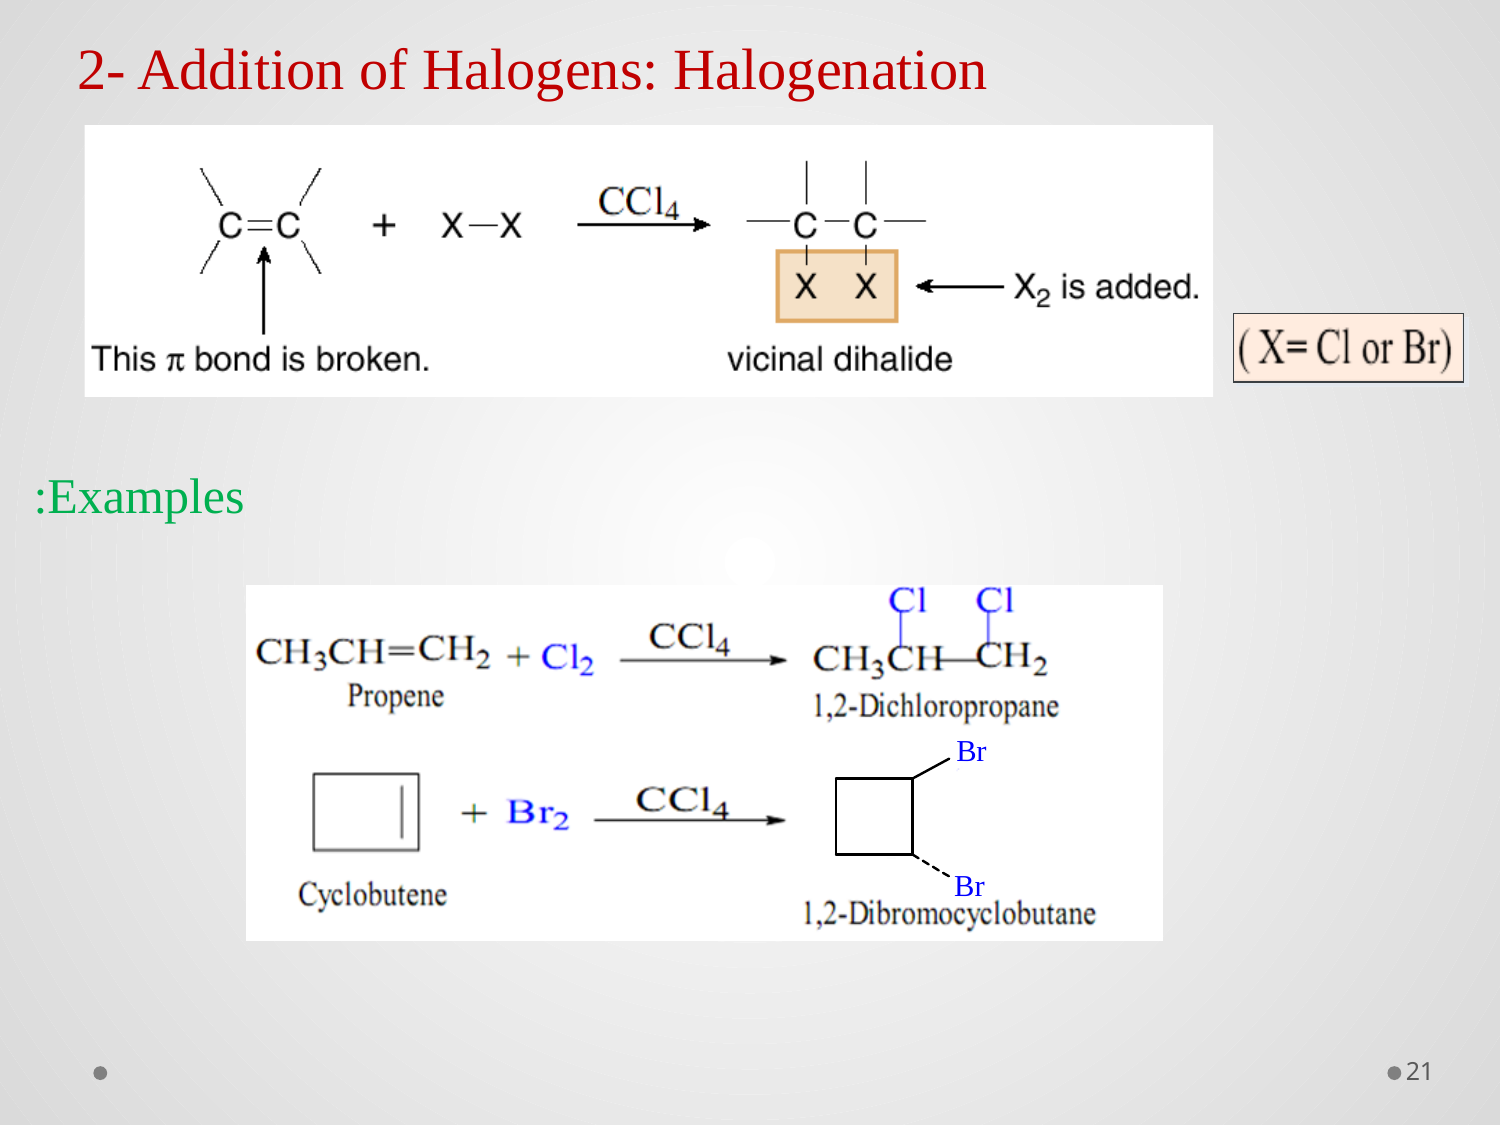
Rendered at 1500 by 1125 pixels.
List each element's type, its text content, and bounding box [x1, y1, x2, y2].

picture [1234, 314, 1463, 382]
text_box 2- Addition of Halogens: Halogenation [62, 23, 1004, 109]
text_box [245, 585, 1163, 941]
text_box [84, 125, 1214, 398]
text_box Examples: [18, 456, 260, 531]
slide_number 21 [1401, 1042, 1494, 1103]
